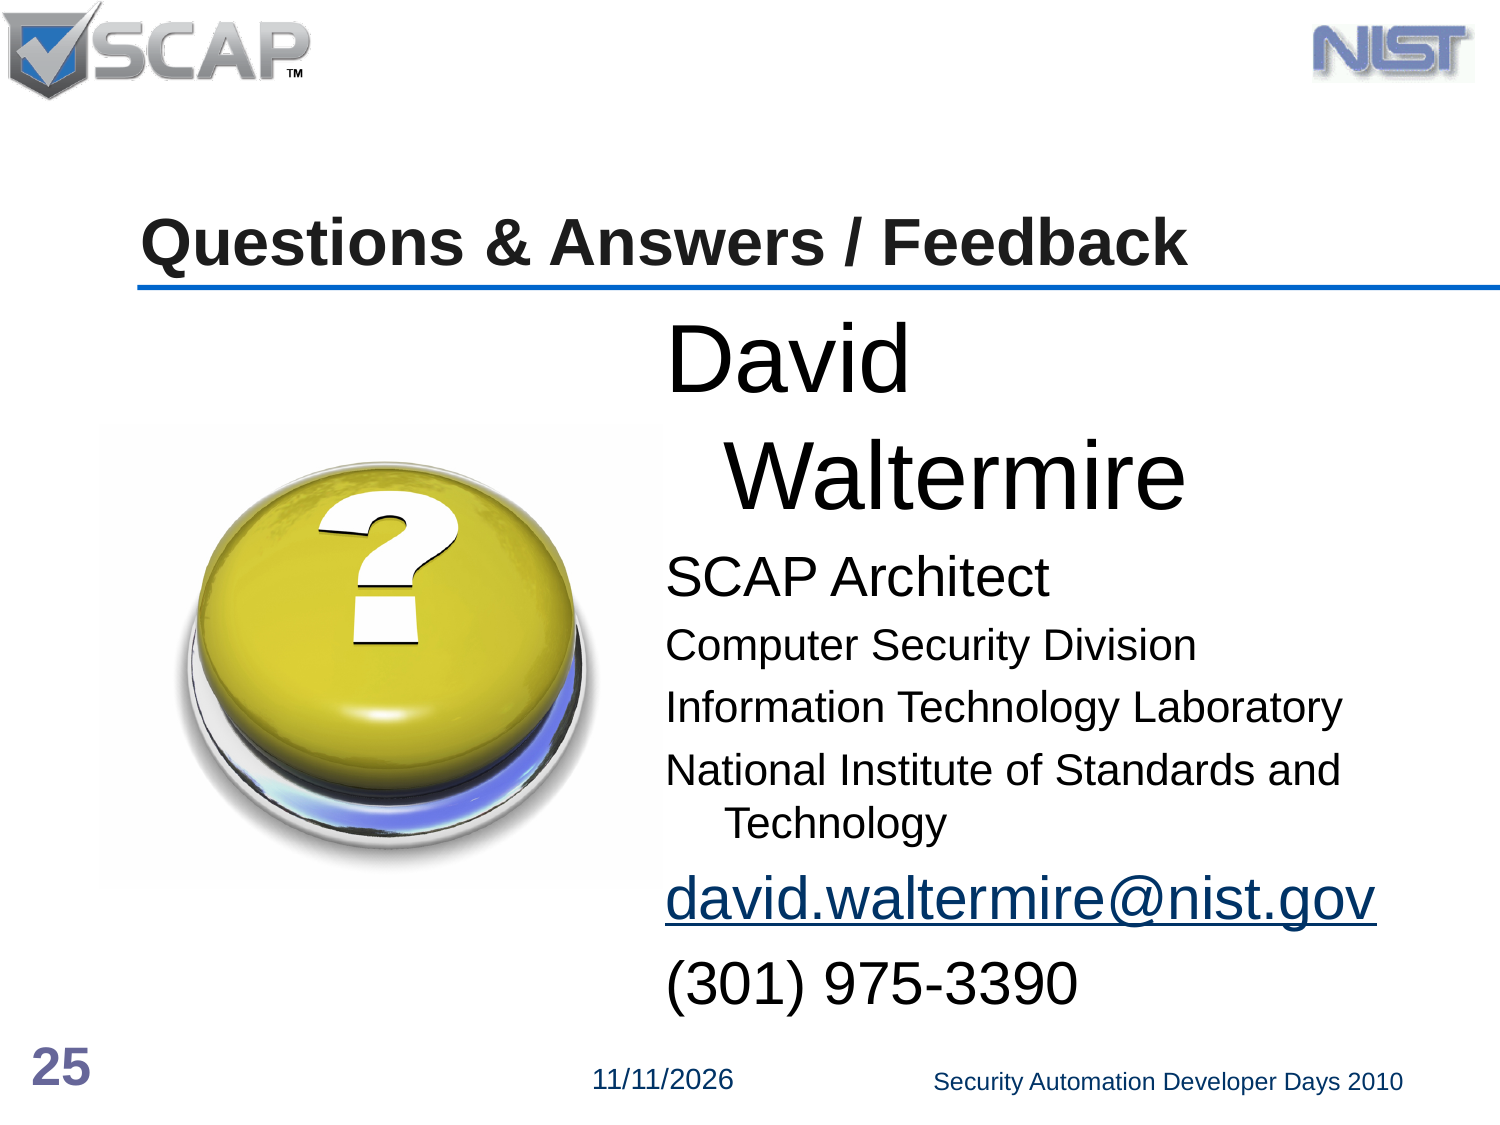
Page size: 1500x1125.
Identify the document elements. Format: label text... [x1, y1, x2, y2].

slide_number 25 [13, 1023, 111, 1105]
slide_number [399, 1024, 750, 1104]
list David Waltermire SCAP Architect Computer Security Division Information Technology Laboratory National Institute of Standards and Technology david.waltermire@nist.gov (301) 975-3390 [649, 287, 1400, 1026]
footer Security Automation Developer Days 2010 [912, 1024, 1426, 1104]
picture [1312, 24, 1475, 83]
picture [0, 0, 313, 103]
title Questions & Answers / Feedback [124, 99, 1426, 288]
picture [99, 424, 649, 889]
